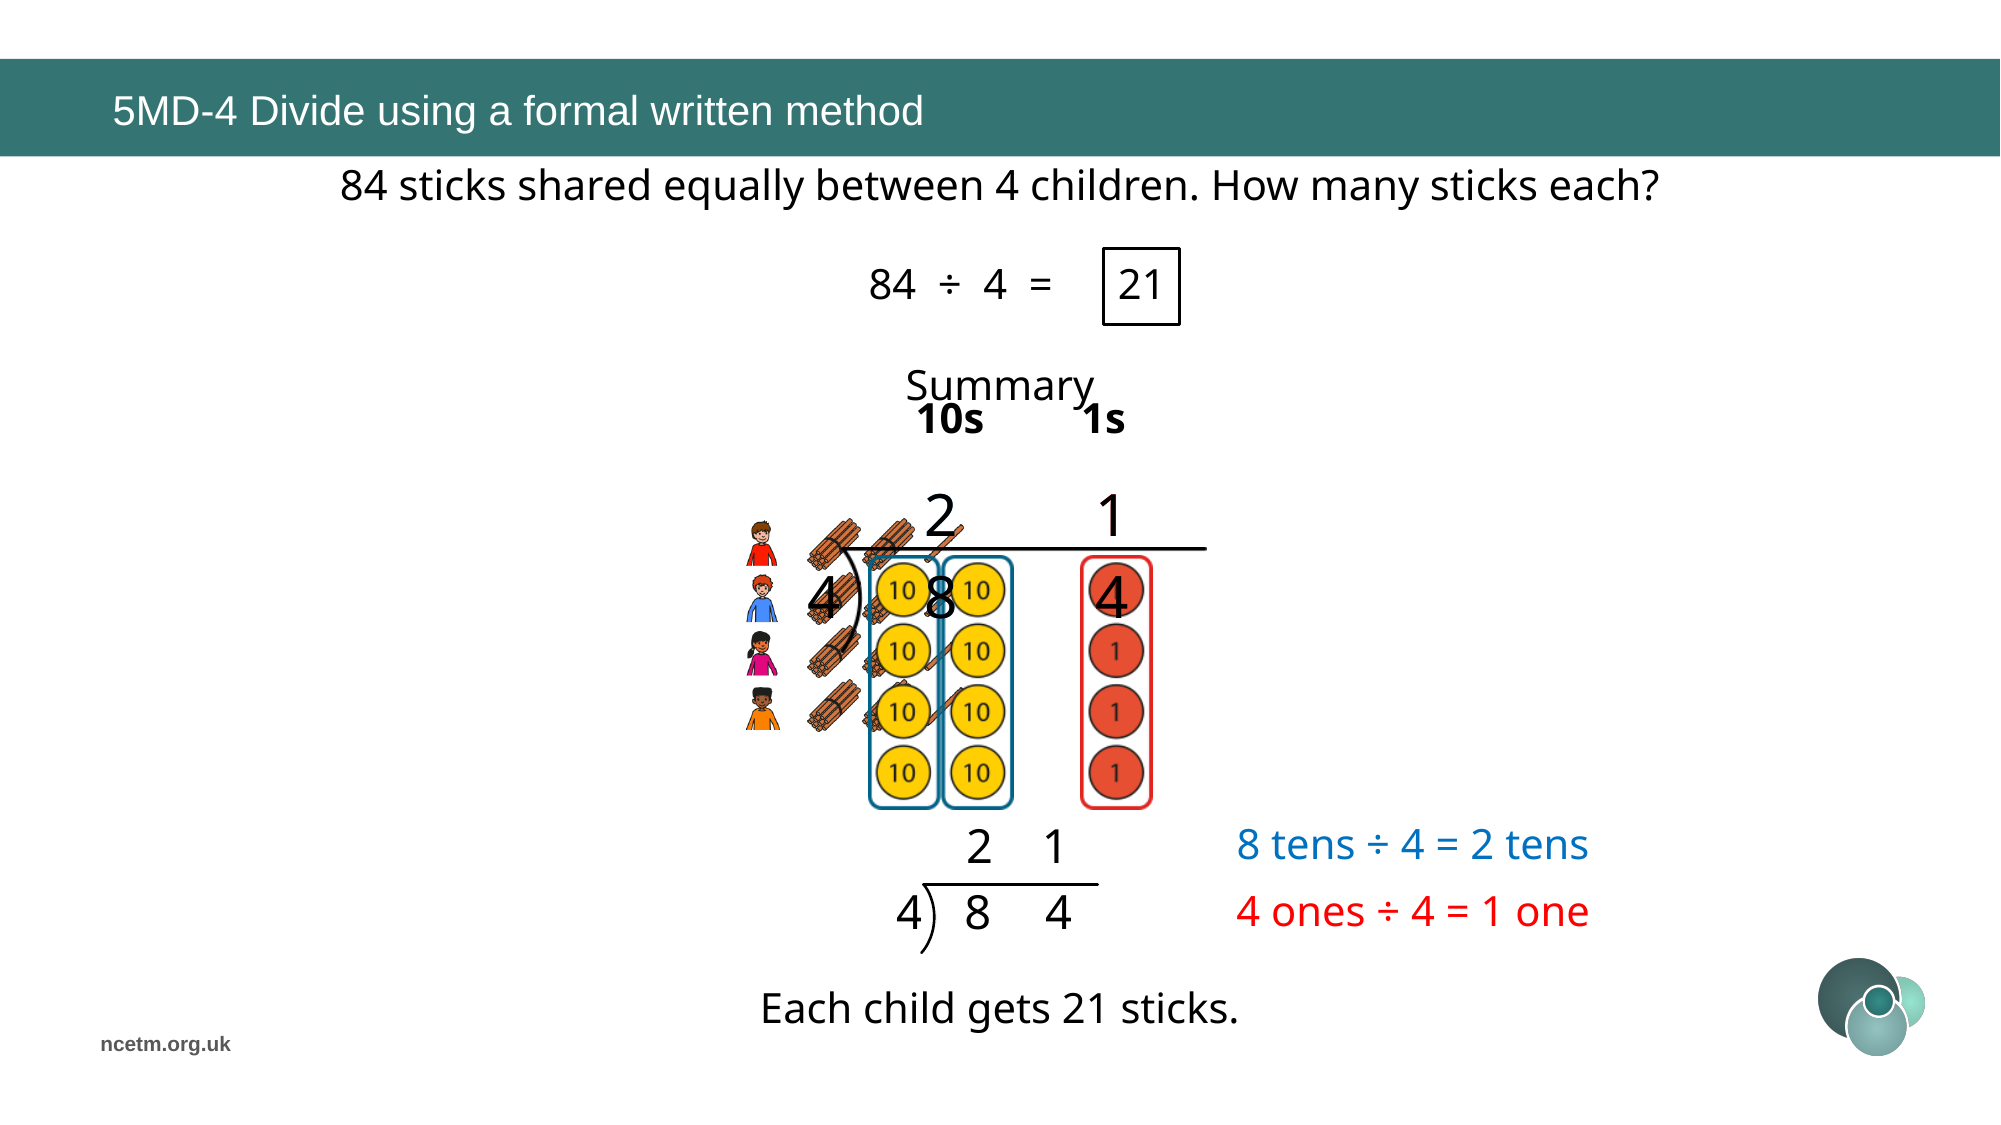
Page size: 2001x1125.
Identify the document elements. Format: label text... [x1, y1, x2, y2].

text_box 8 tens ÷ 4 = 2 tens [1221, 810, 1605, 876]
picture [929, 714, 953, 810]
text_box 4 ones ÷ 4 = 1 one [1221, 877, 1605, 943]
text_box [888, 815, 1117, 962]
text_box Each child gets 21 sticks. [744, 974, 1255, 1040]
text_box 84 ÷ 4 = [853, 250, 1068, 316]
picture [840, 546, 1208, 810]
text_box 2 [909, 470, 974, 545]
picture [1003, 799, 1014, 810]
picture [868, 800, 879, 810]
text_box [1103, 316, 1180, 325]
text_box 1 [1080, 470, 1144, 545]
text_box 84 sticks shared equally between 4 children. How many sticks each? [324, 150, 1675, 216]
title 5MD-4 Divide using a formal written method [97, 76, 1945, 147]
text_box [746, 518, 964, 732]
picture [1818, 958, 1925, 1056]
text_box Summary [890, 351, 1110, 417]
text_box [901, 384, 1141, 451]
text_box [862, 871, 1102, 965]
text_box 21 [1102, 250, 1181, 316]
